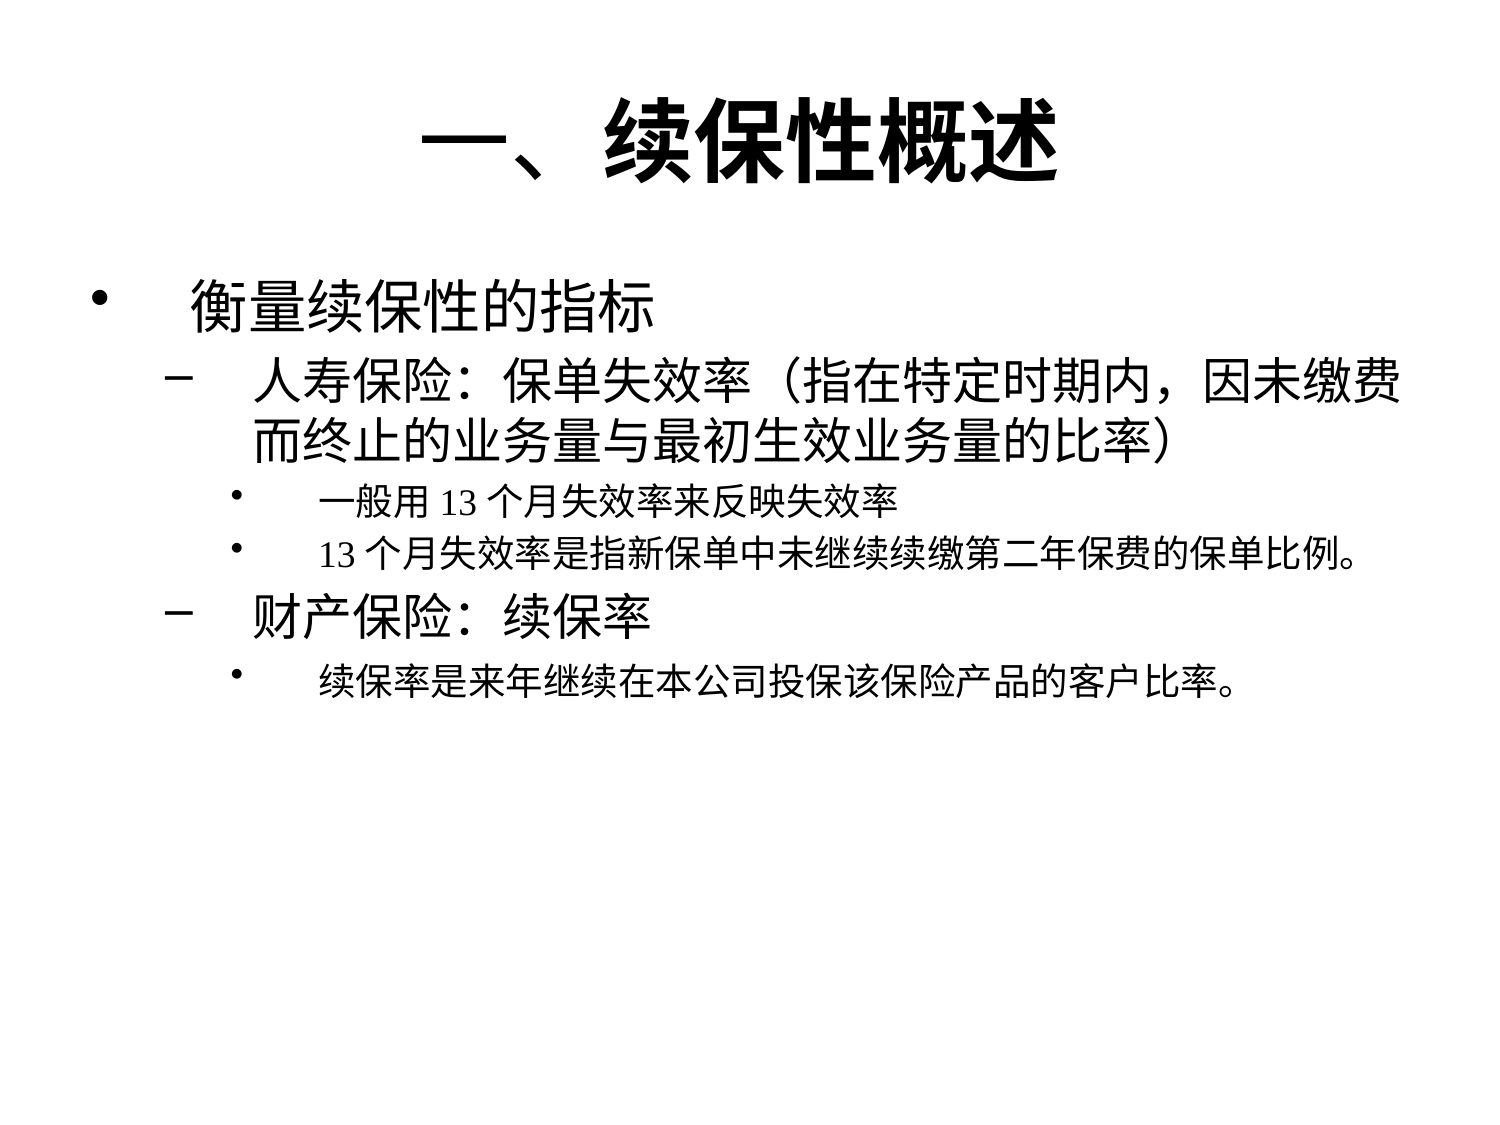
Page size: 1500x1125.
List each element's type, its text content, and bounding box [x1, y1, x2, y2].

title 一、续保性概述 [75, 45, 1425, 233]
list 衡量续保性的指标 人寿保险：保单失效率（指在特定时期内，因未缴费而终止的业务量与最初生效业务量的比率） 一般用13个月失效率来反映失效率 13个月失效率是指新保单中未继续续缴第二年保费的保单比例。 财产保险：续保率 续保率是来年继续在本公司投保该保险产品的客户比率。 [75, 262, 1425, 1005]
